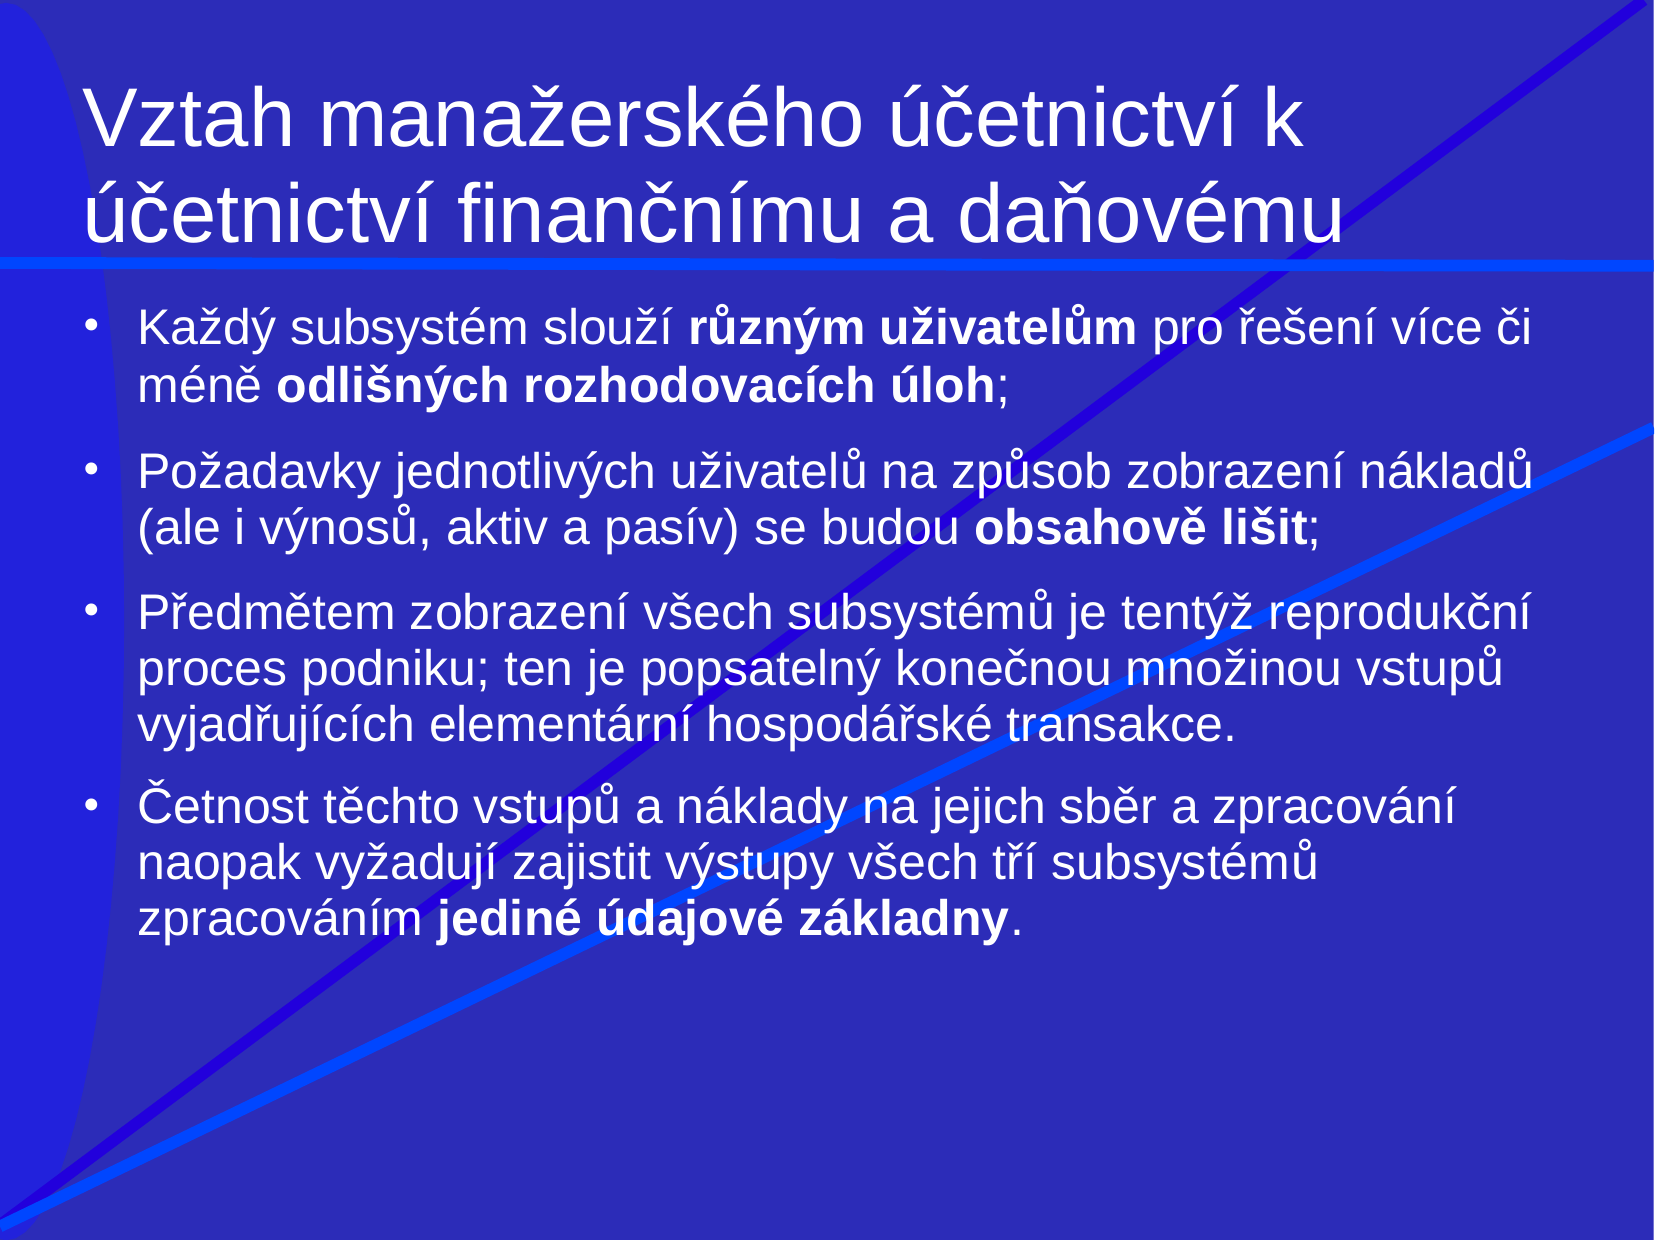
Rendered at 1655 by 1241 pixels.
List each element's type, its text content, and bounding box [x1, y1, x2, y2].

text_box Každý subsystém slouží různým uživatelům pro řešení více či méně odlišných rozhodovacích úloh; Požadavky jednotlivých uživatelů na způsob zobrazení nákladů (ale i výnosů, aktiv a pasív) se budou obsahově lišit; Předmětem zobrazení všech subsystémů je tentýž reprodukční proces podniku; ten je popsatelný konečnou množinou vstupů vyjadřujících elementární hospodářské transakce. Četnost těchto vstupů a náklady na jejich sběr a zpracování naopak vyžadují zajistit výstupy všech tří subsystémů zpracováním jediné údajové základny. [80, 296, 1539, 947]
title Vztah manažerského účetnictví k účetnictví finančnímu a daňovému [80, 66, 1574, 274]
